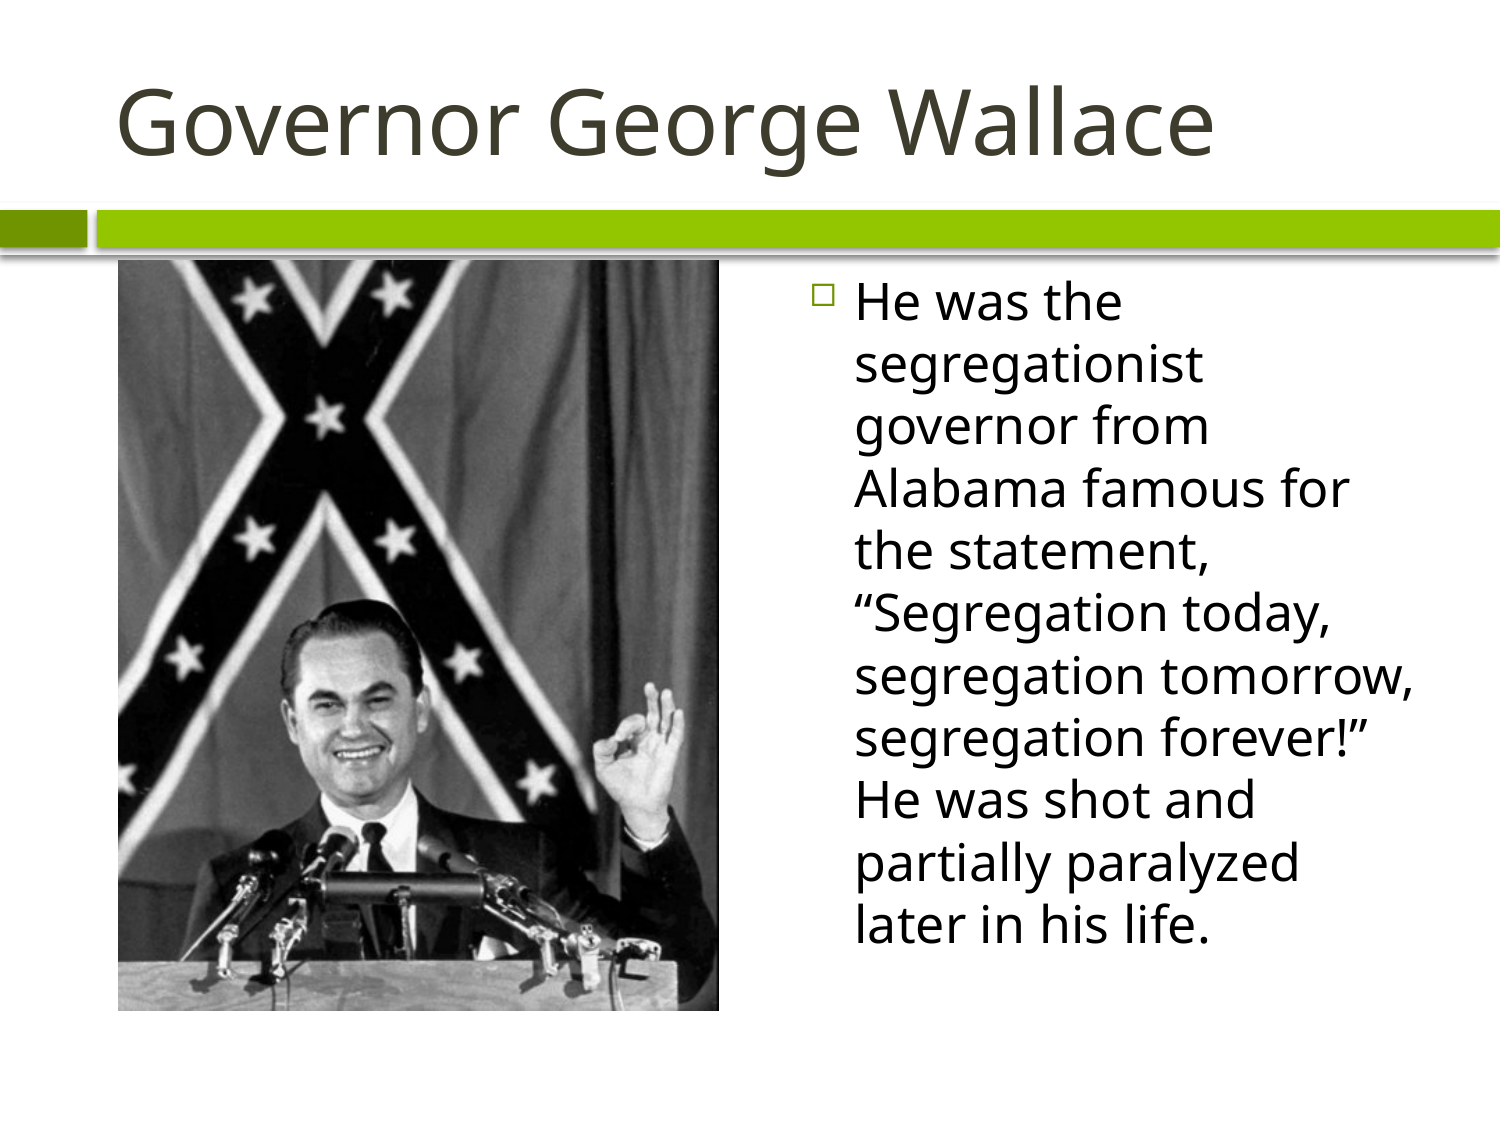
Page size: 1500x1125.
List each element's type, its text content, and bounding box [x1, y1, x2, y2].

title Governor George Wallace [99, 37, 1438, 200]
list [118, 260, 719, 1011]
list He was the segregationist governor from Alabama famous for the statement, “Segregation today, segregation tomorrow, segregation forever!” He was shot and partially paralyzed later in his life. [794, 260, 1433, 1011]
